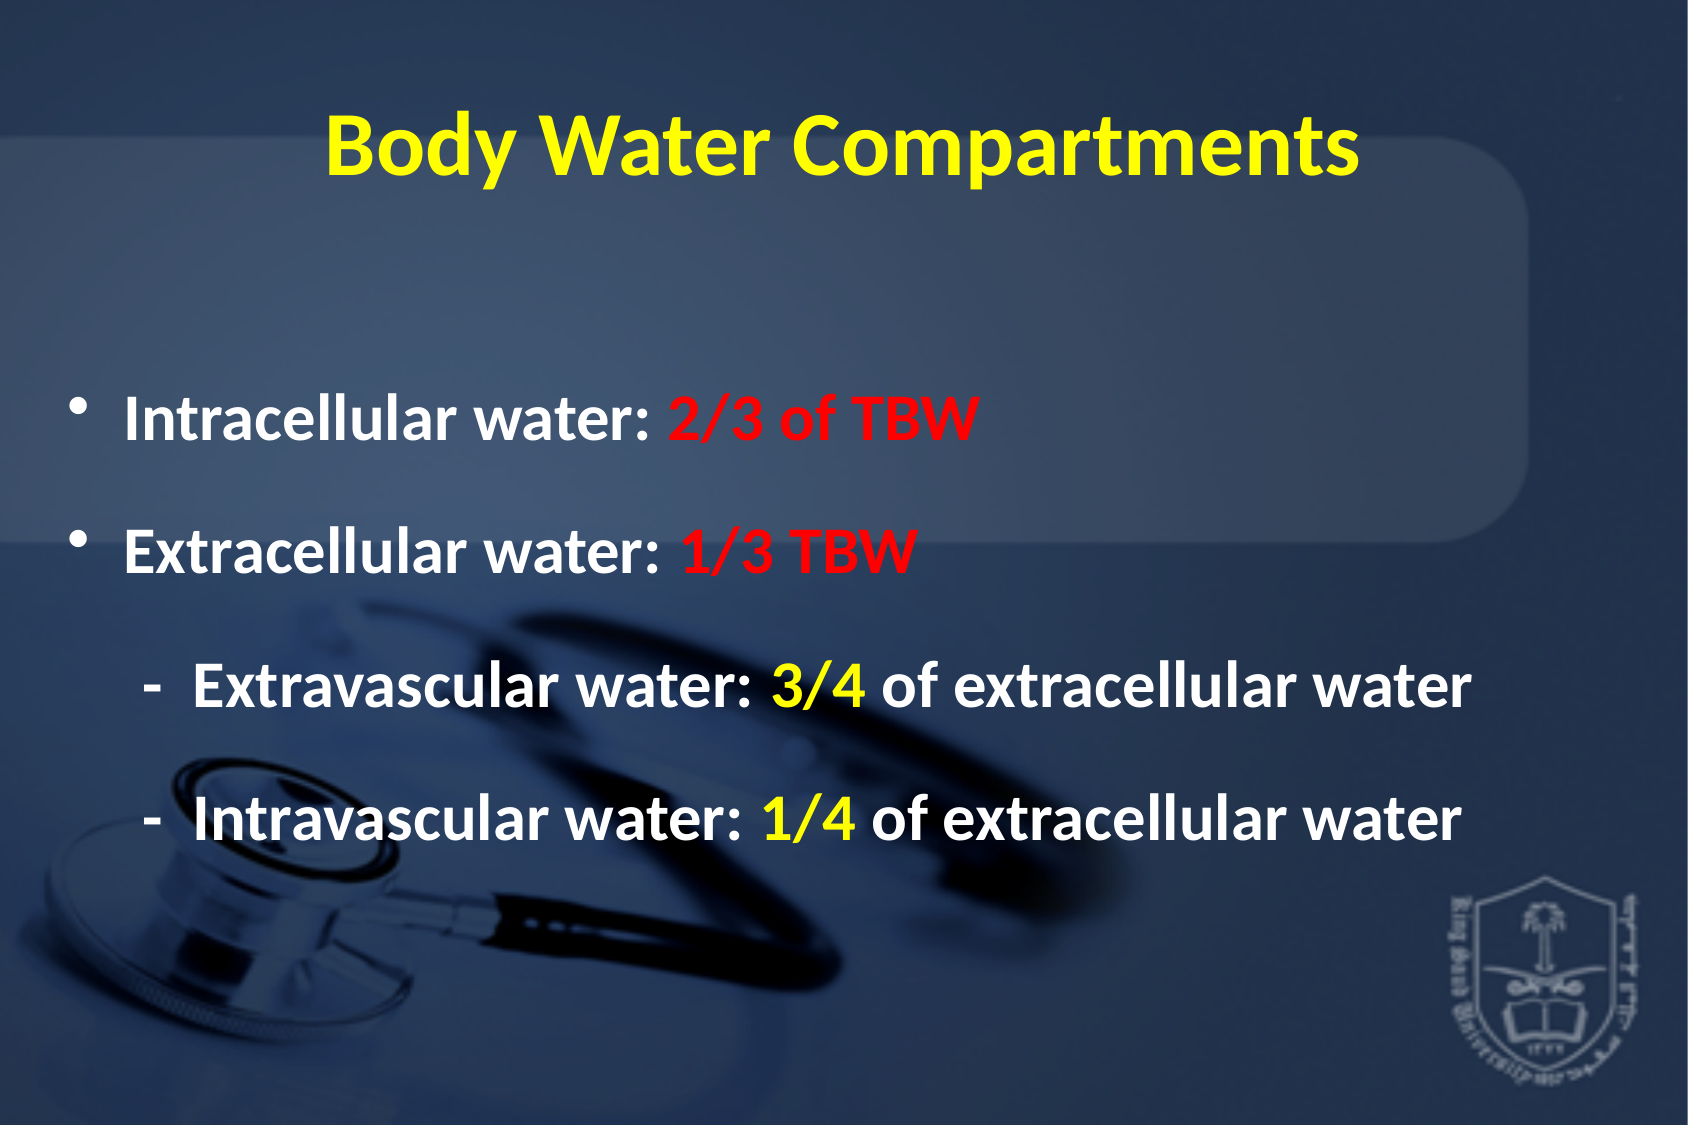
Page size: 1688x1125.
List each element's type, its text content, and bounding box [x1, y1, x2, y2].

title Body Water Compartments [84, 45, 1604, 233]
picture [0, 0, 1688, 1125]
list Intracellular water: 2/3 of TBW Extracellular water: 1/3 TBW - Extravascular water: 3/4 of extracellular water - Intravascular water: 1/4 of extracellular water [52, 326, 1561, 787]
